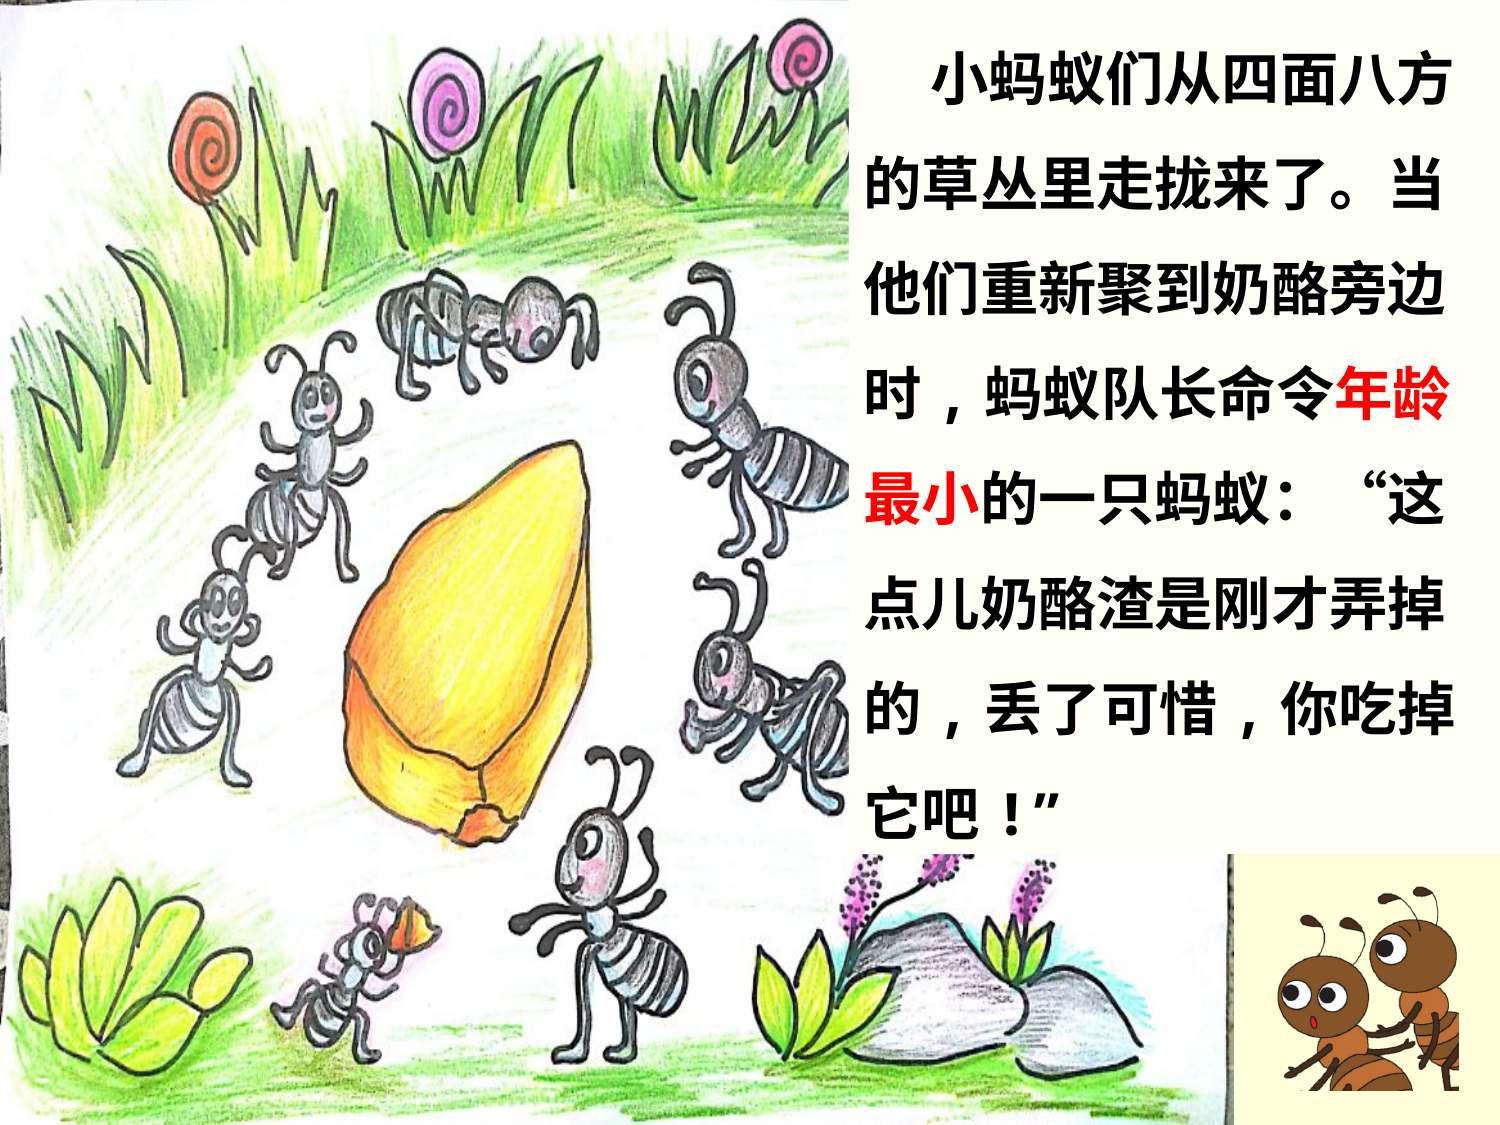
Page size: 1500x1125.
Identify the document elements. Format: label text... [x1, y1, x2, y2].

text_box 小蚂蚁们从四面八方的草丛里走拢来了。当他们重新聚到奶酪旁边时,蚂蚁队长命令年龄最小的一只蚂蚁：“这点儿奶酪渣是刚才弄掉的,丢了可惜,你吃掉它吧!” [1234, 0, 1500, 855]
picture [0, 0, 1234, 1125]
picture [1269, 878, 1459, 1092]
